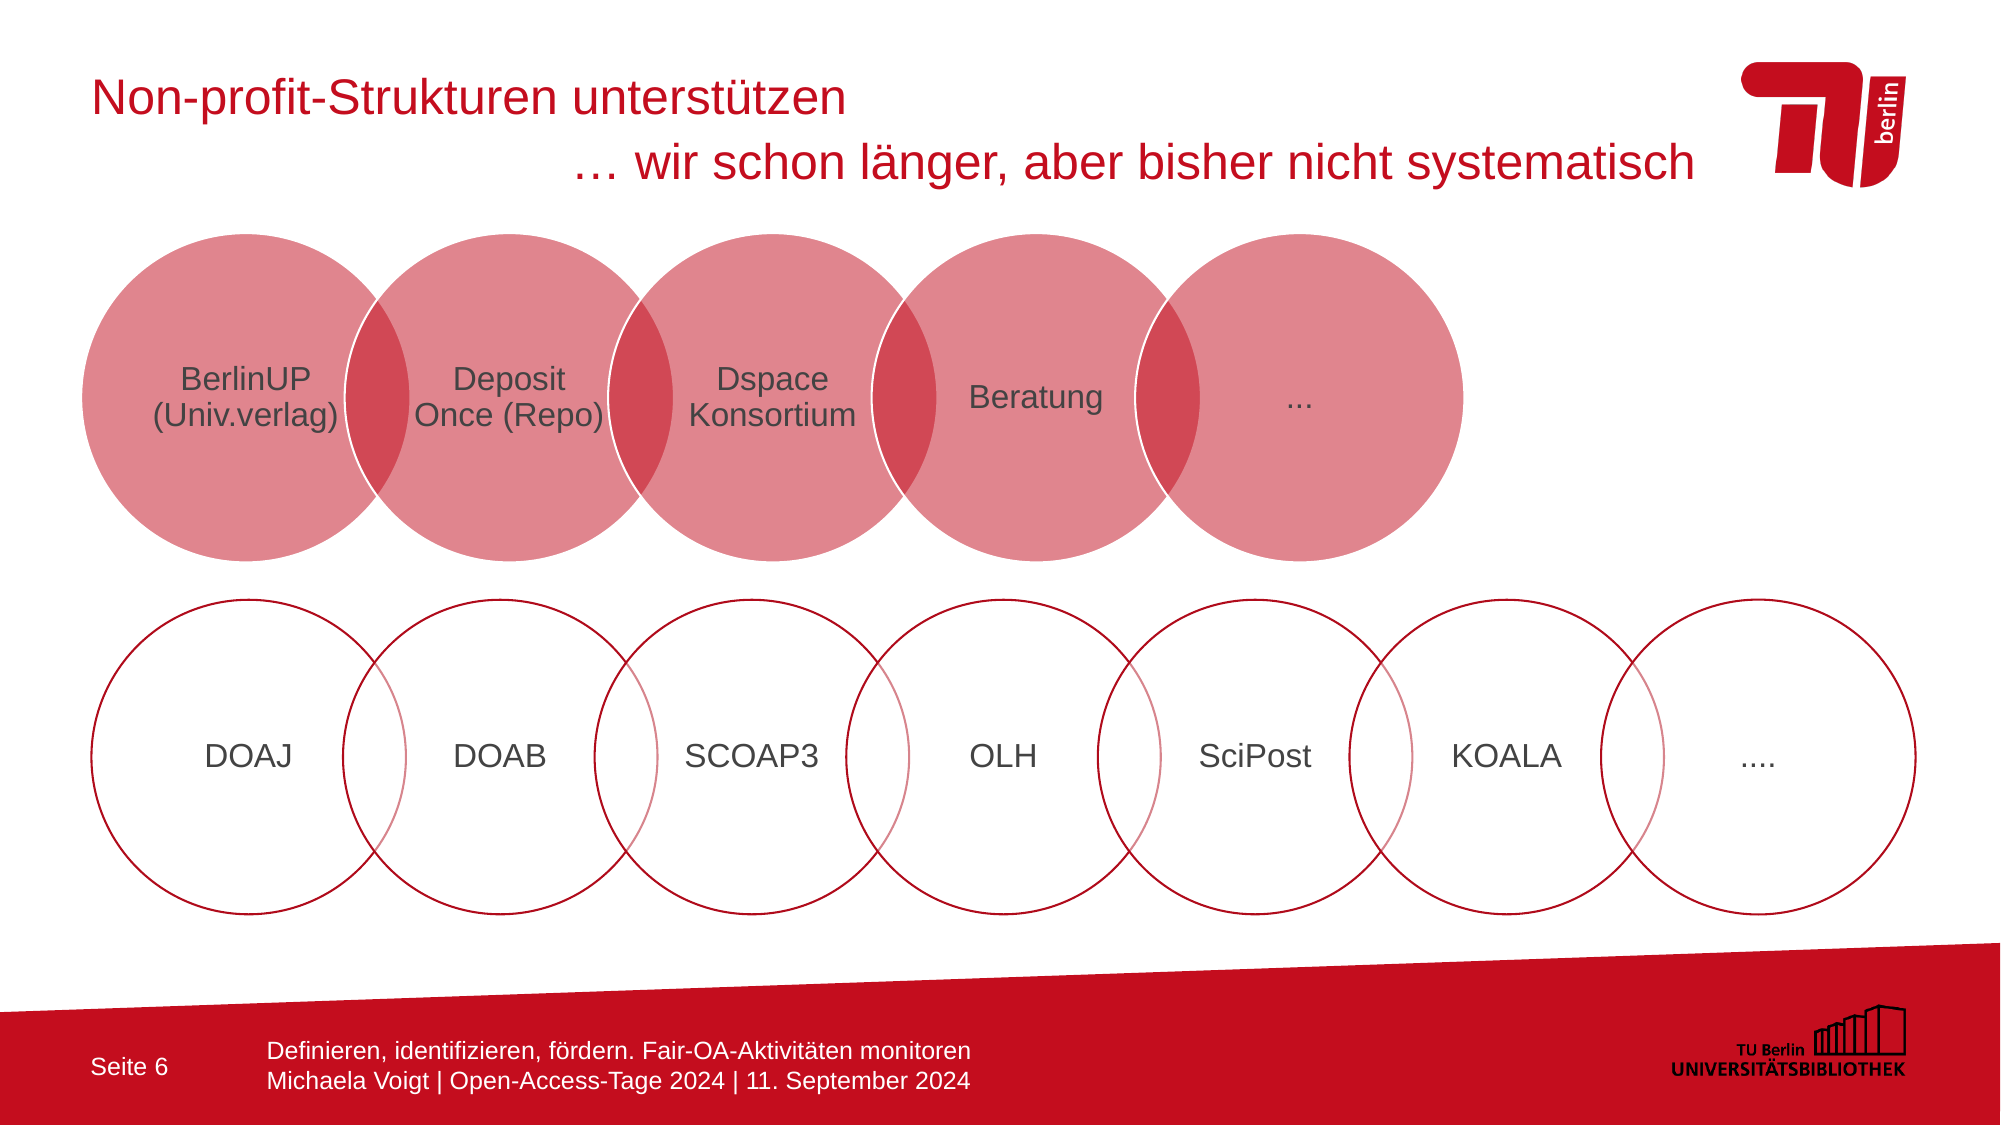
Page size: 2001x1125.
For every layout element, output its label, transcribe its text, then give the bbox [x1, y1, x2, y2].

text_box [0, 232, 1546, 563]
title Non-profit-Strukturen unterstützen [91, 65, 1455, 183]
text_box … wir schon länger, aber bisher nicht systematisch [556, 122, 1787, 197]
picture [1672, 1035, 1906, 1076]
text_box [91, 479, 1916, 1035]
picture [1741, 62, 1906, 188]
